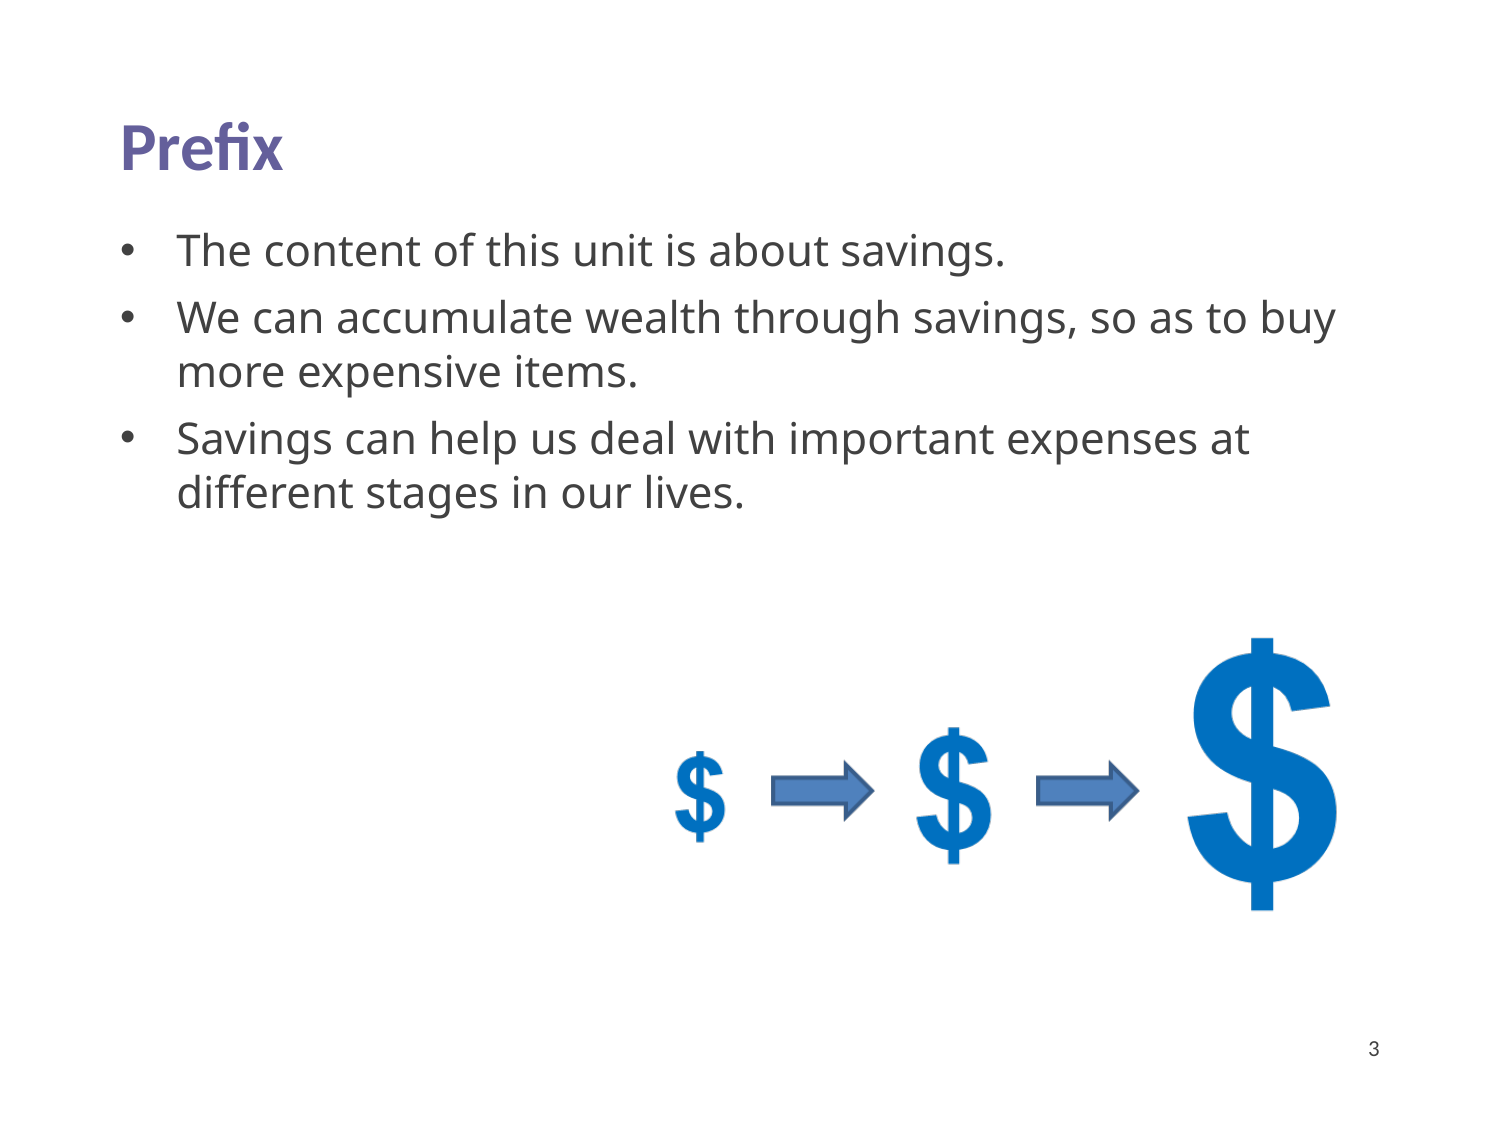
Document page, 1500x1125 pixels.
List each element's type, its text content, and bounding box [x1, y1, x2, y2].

list Prefix [119, 113, 1382, 217]
list The content of this unit is about savings. We can accumulate wealth through savings, so as to buy more expensive items. Savings can help us deal with important expenses at different stages in our lives. [119, 220, 1381, 815]
picture [608, 483, 1500, 1125]
